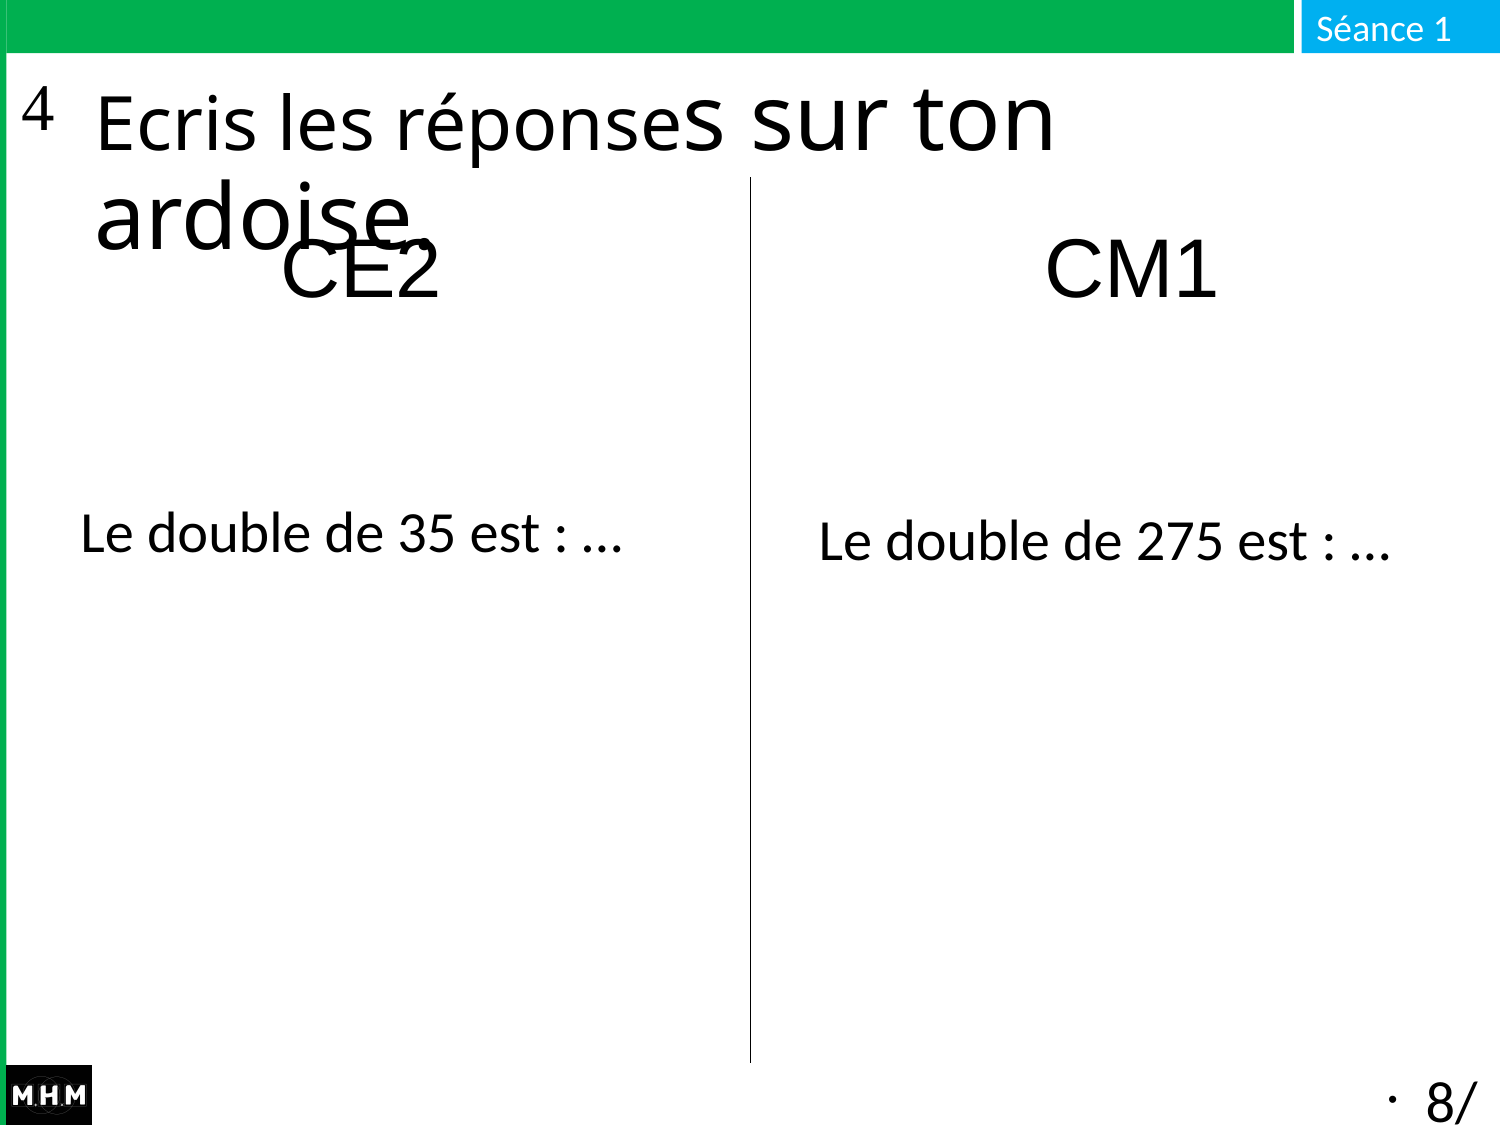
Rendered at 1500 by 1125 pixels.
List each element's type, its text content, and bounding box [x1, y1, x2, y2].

picture [6, 1065, 92, 1125]
text_box CE2 CM1 [265, 206, 1241, 315]
text_box Le double de 35 est : … [65, 416, 638, 662]
title Ecris les réponses sur ton ardoise. [79, 64, 1374, 153]
text_box Le double de 275 est : … [803, 425, 1406, 670]
list 8/8 [1373, 1064, 1500, 1125]
